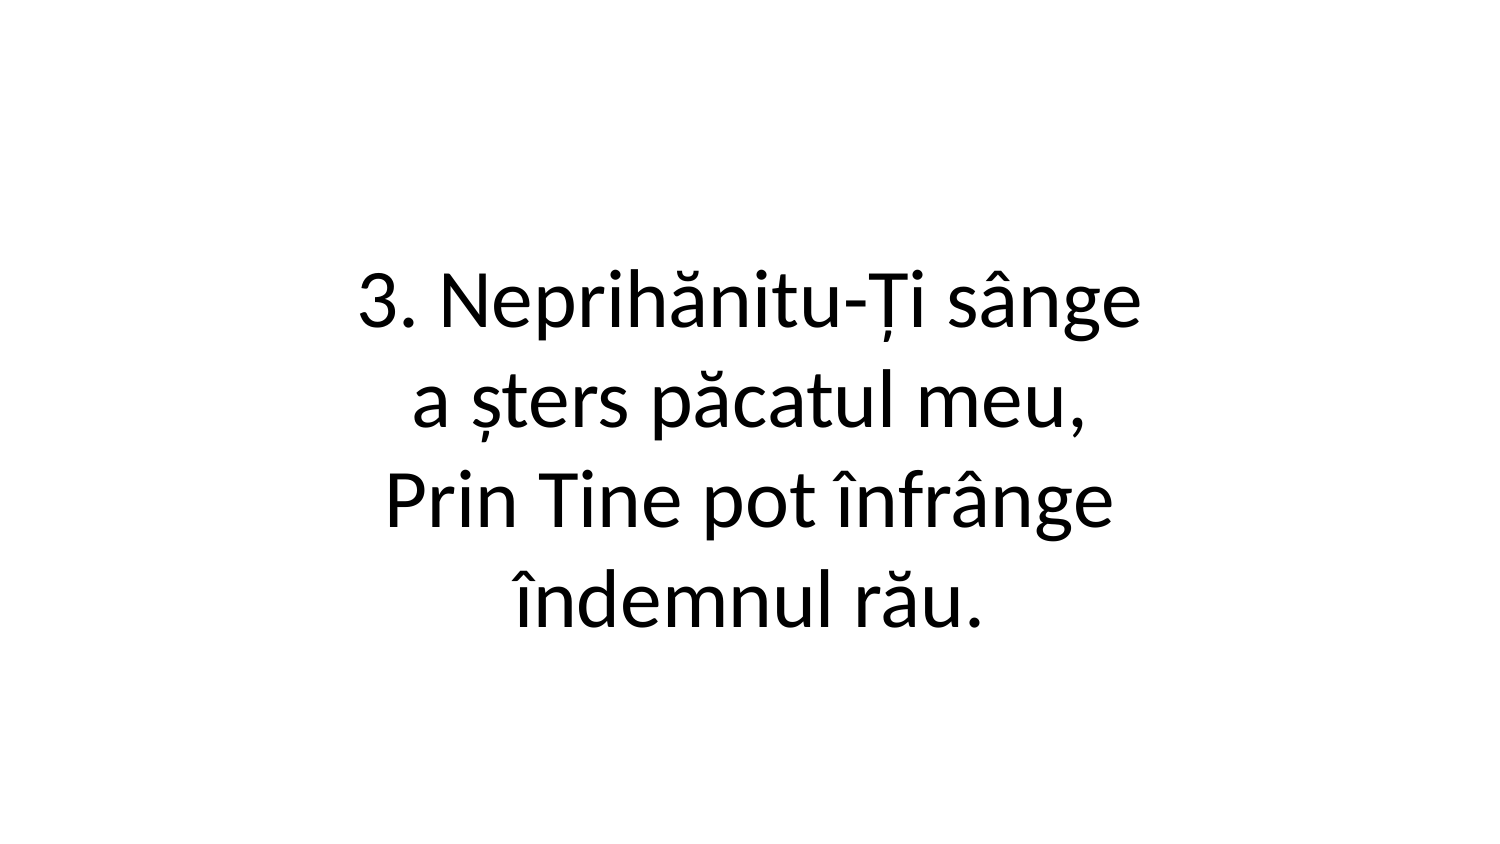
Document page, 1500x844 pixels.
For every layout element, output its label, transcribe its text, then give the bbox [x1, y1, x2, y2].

text_box 3. Neprihănitu-Ți sânge a șters păcatul meu, Prin Tine pot înfrânge îndemnul rău. [341, 192, 1159, 652]
